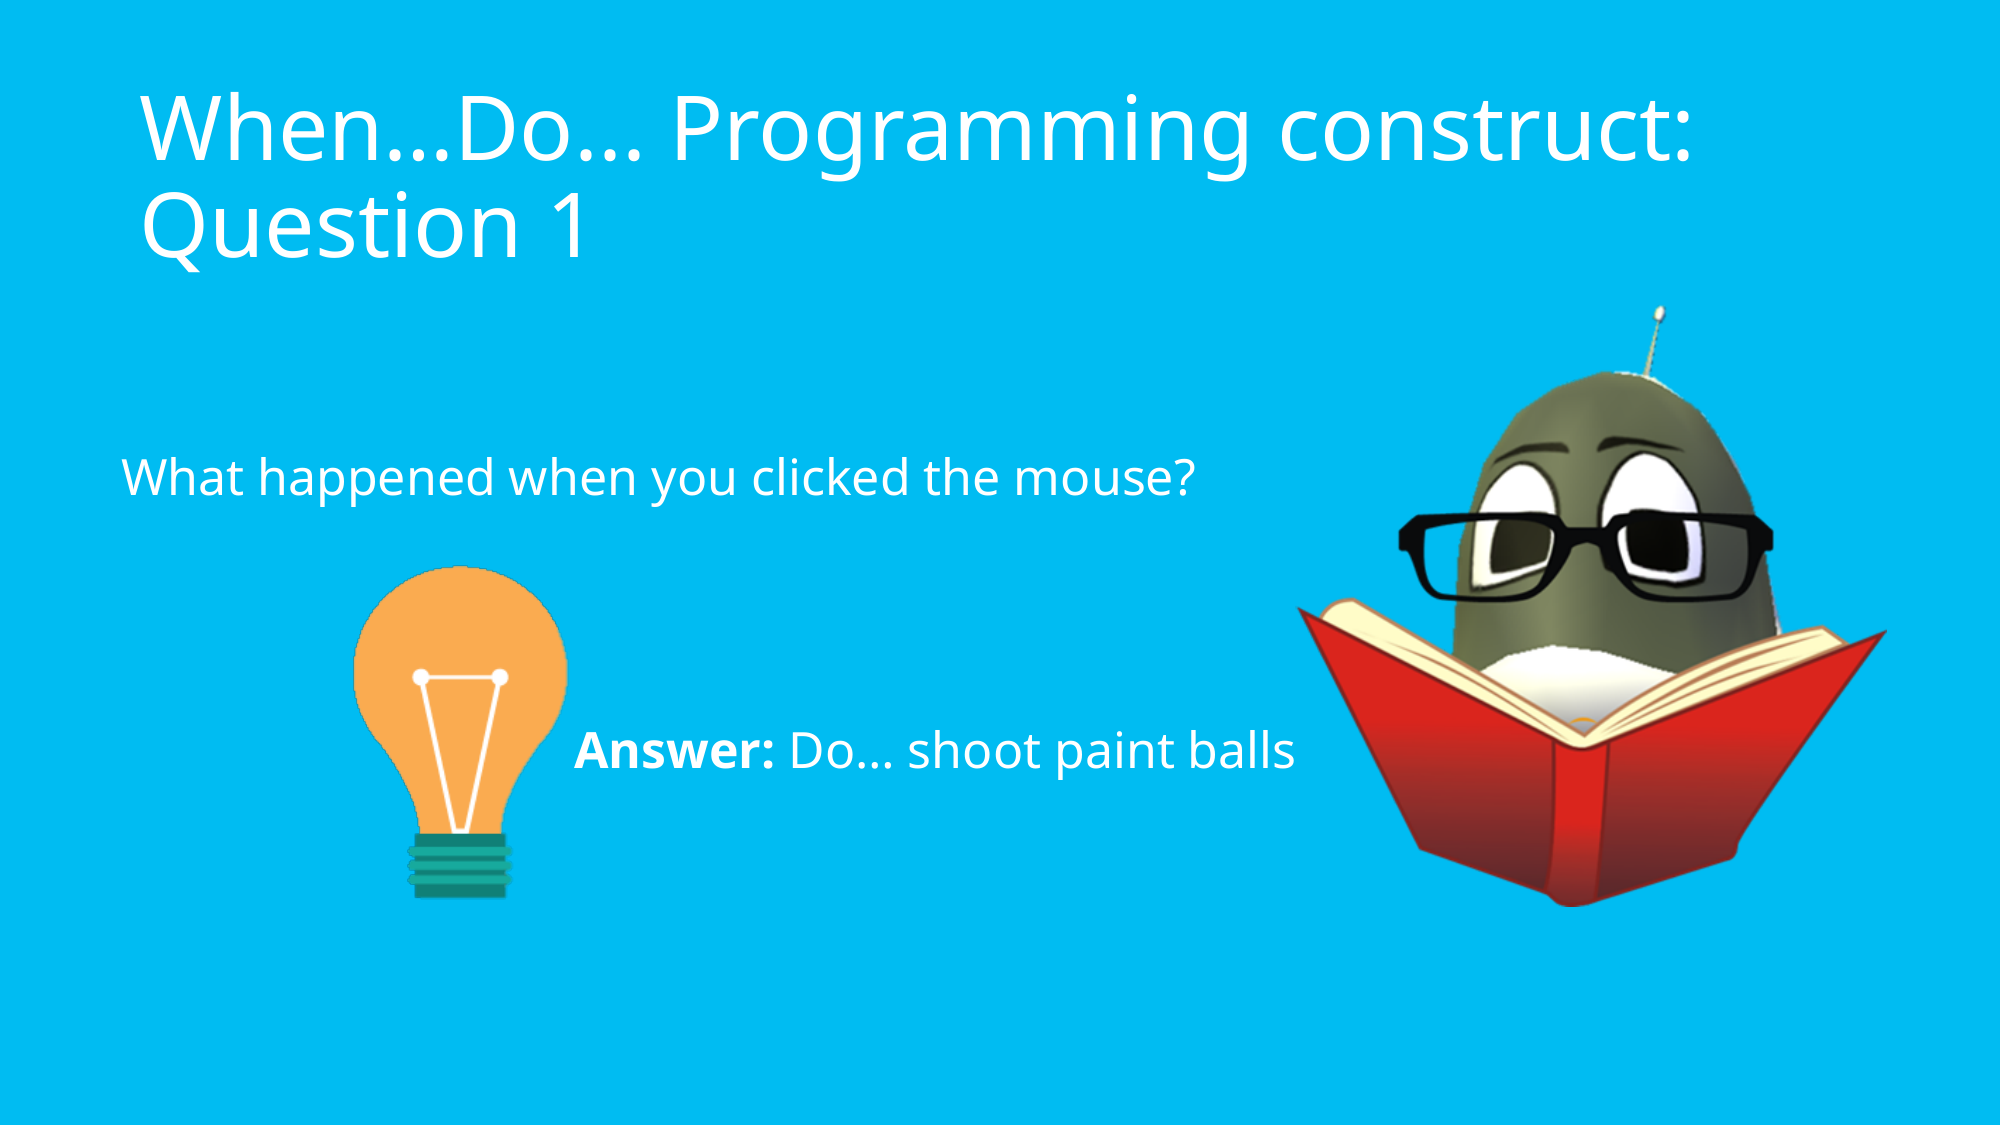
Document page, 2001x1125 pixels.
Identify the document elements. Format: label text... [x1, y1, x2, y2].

title When…Do... Programming construct: Question 1 [124, 59, 1850, 300]
text_box What happened when you clicked the mouse? [106, 408, 1295, 513]
picture [1298, 306, 1886, 906]
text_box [225, 550, 1911, 984]
